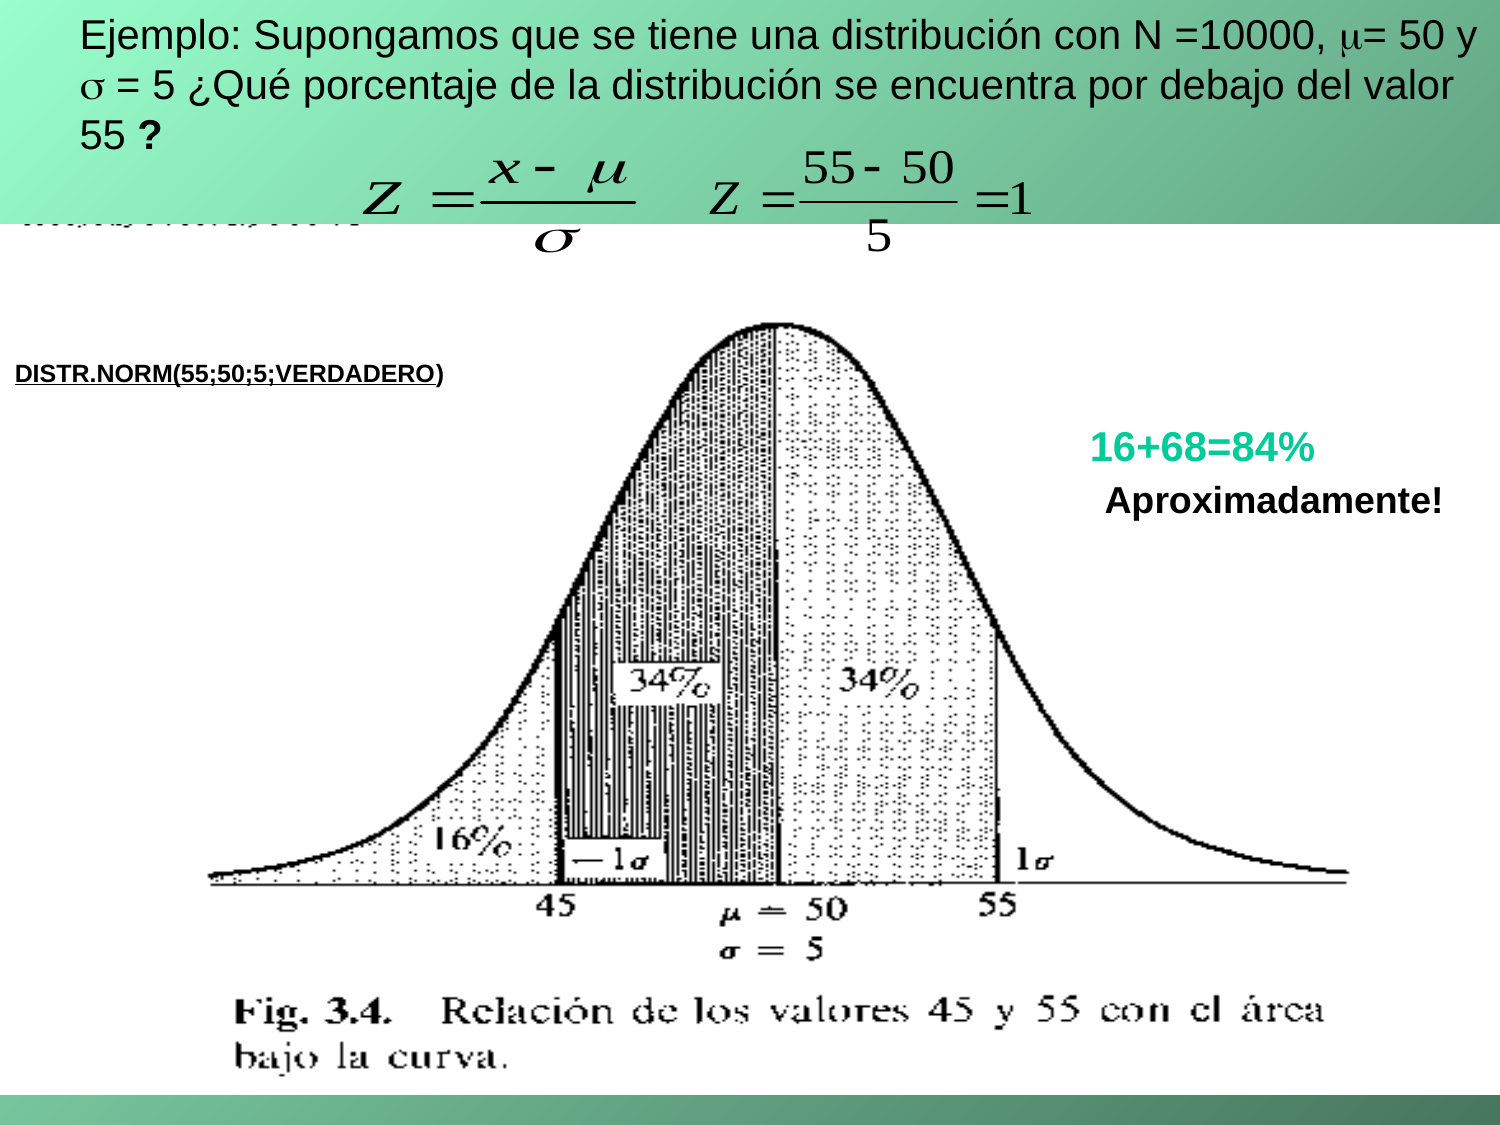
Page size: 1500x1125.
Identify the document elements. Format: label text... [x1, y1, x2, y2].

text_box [699, 137, 1038, 263]
picture [0, 224, 1500, 1095]
text_box Ejemplo: Supongamos que se tiene una distribución con N =10000, = 50 y  = 5 ¿Qué porcentaje de la distribución se encuentra por debajo del valor 55 ? [64, 0, 1500, 215]
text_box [349, 137, 652, 263]
